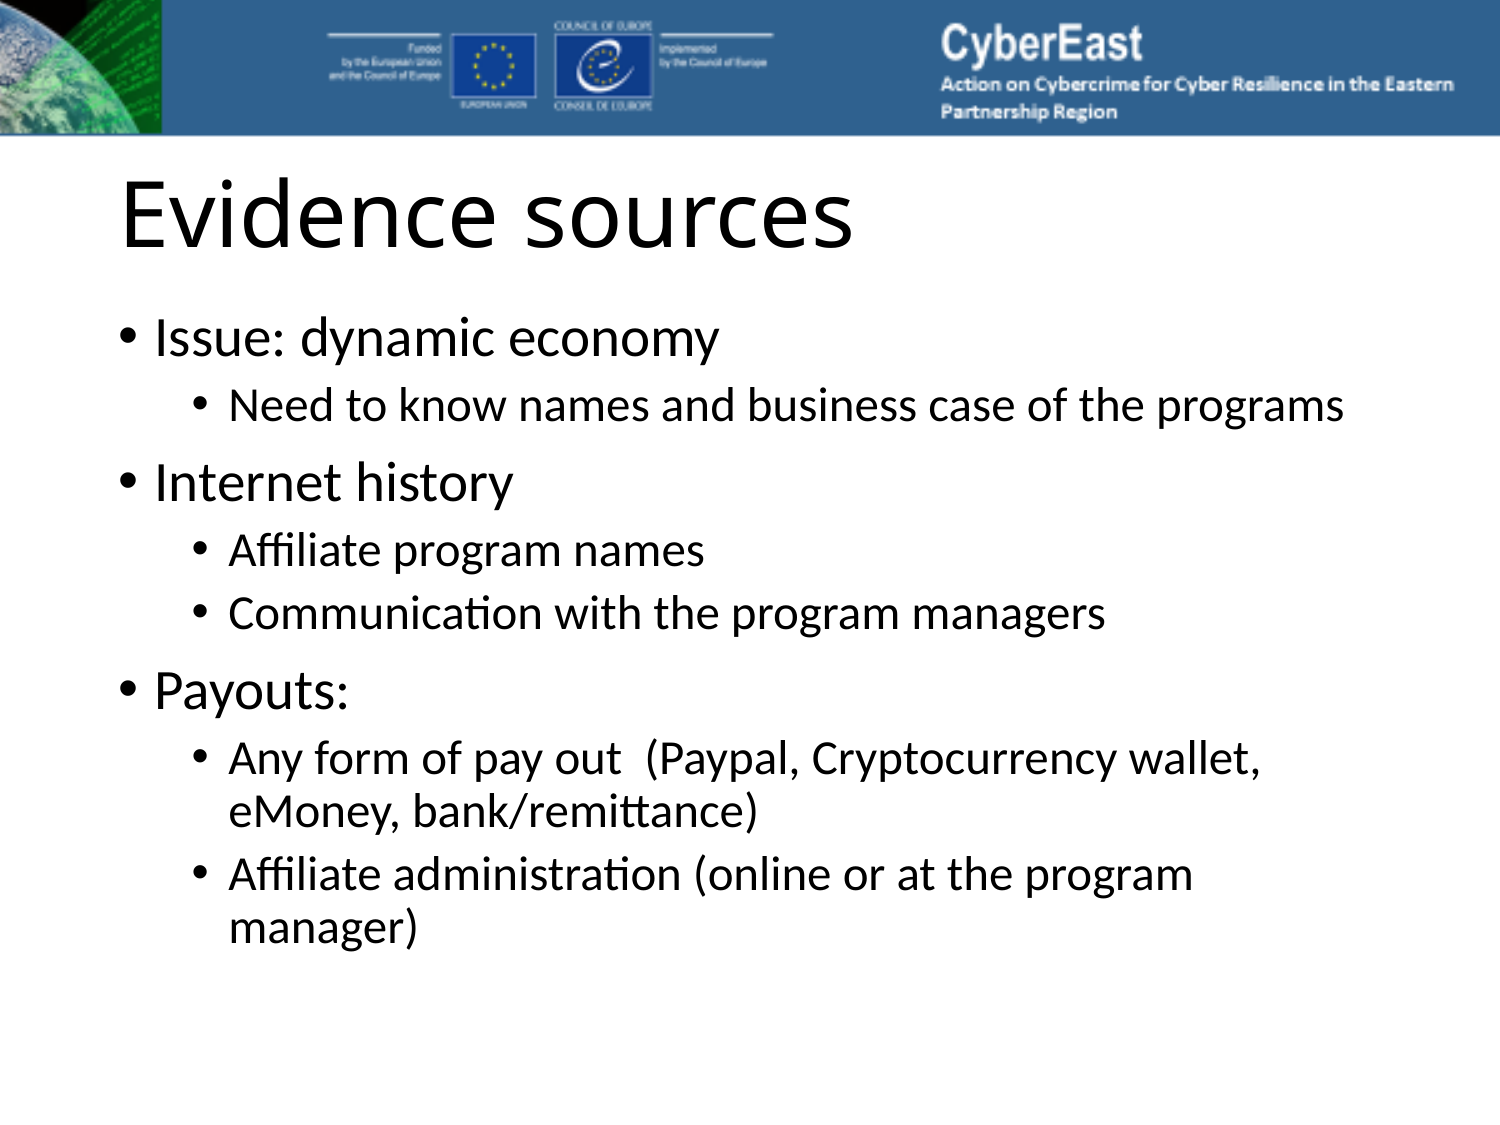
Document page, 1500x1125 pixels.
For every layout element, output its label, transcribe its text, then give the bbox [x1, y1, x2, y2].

list Issue: dynamic economy Need to know names and business case of the programs Internet history Affiliate program names Communication with the program managers Payouts: Any form of pay out (Paypal, Cryptocurrency wallet, eMoney, bank/remittance) Affiliate administration (online or at the program manager) [103, 299, 1369, 1014]
picture [0, 0, 1500, 1125]
title Evidence sources [103, 59, 1397, 278]
